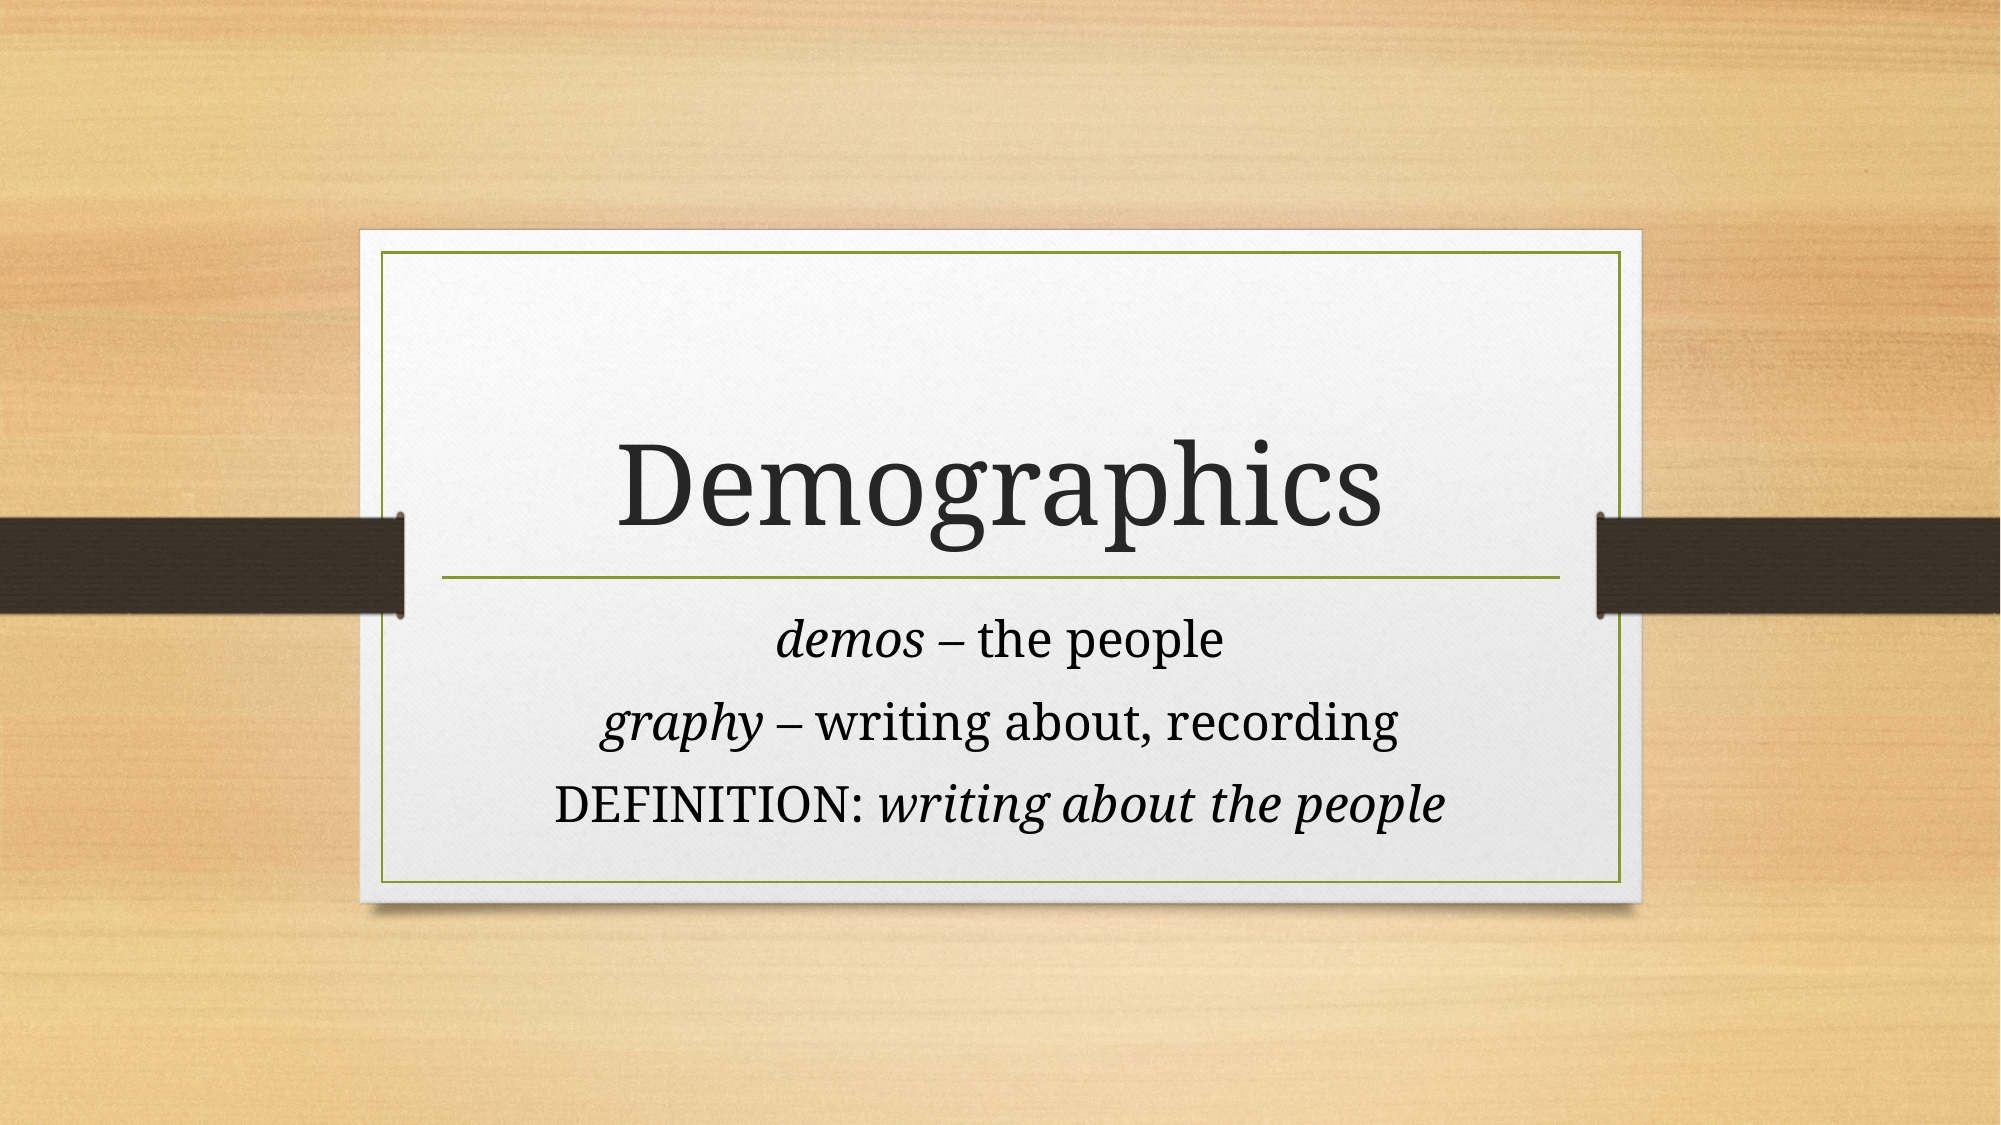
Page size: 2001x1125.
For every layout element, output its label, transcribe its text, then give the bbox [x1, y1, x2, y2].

picture [0, 0, 2001, 1125]
subtitle demos – the people graphy – writing about, recording DEFINITION: writing about the people [441, 600, 1560, 817]
title Demographics [441, 306, 1560, 556]
